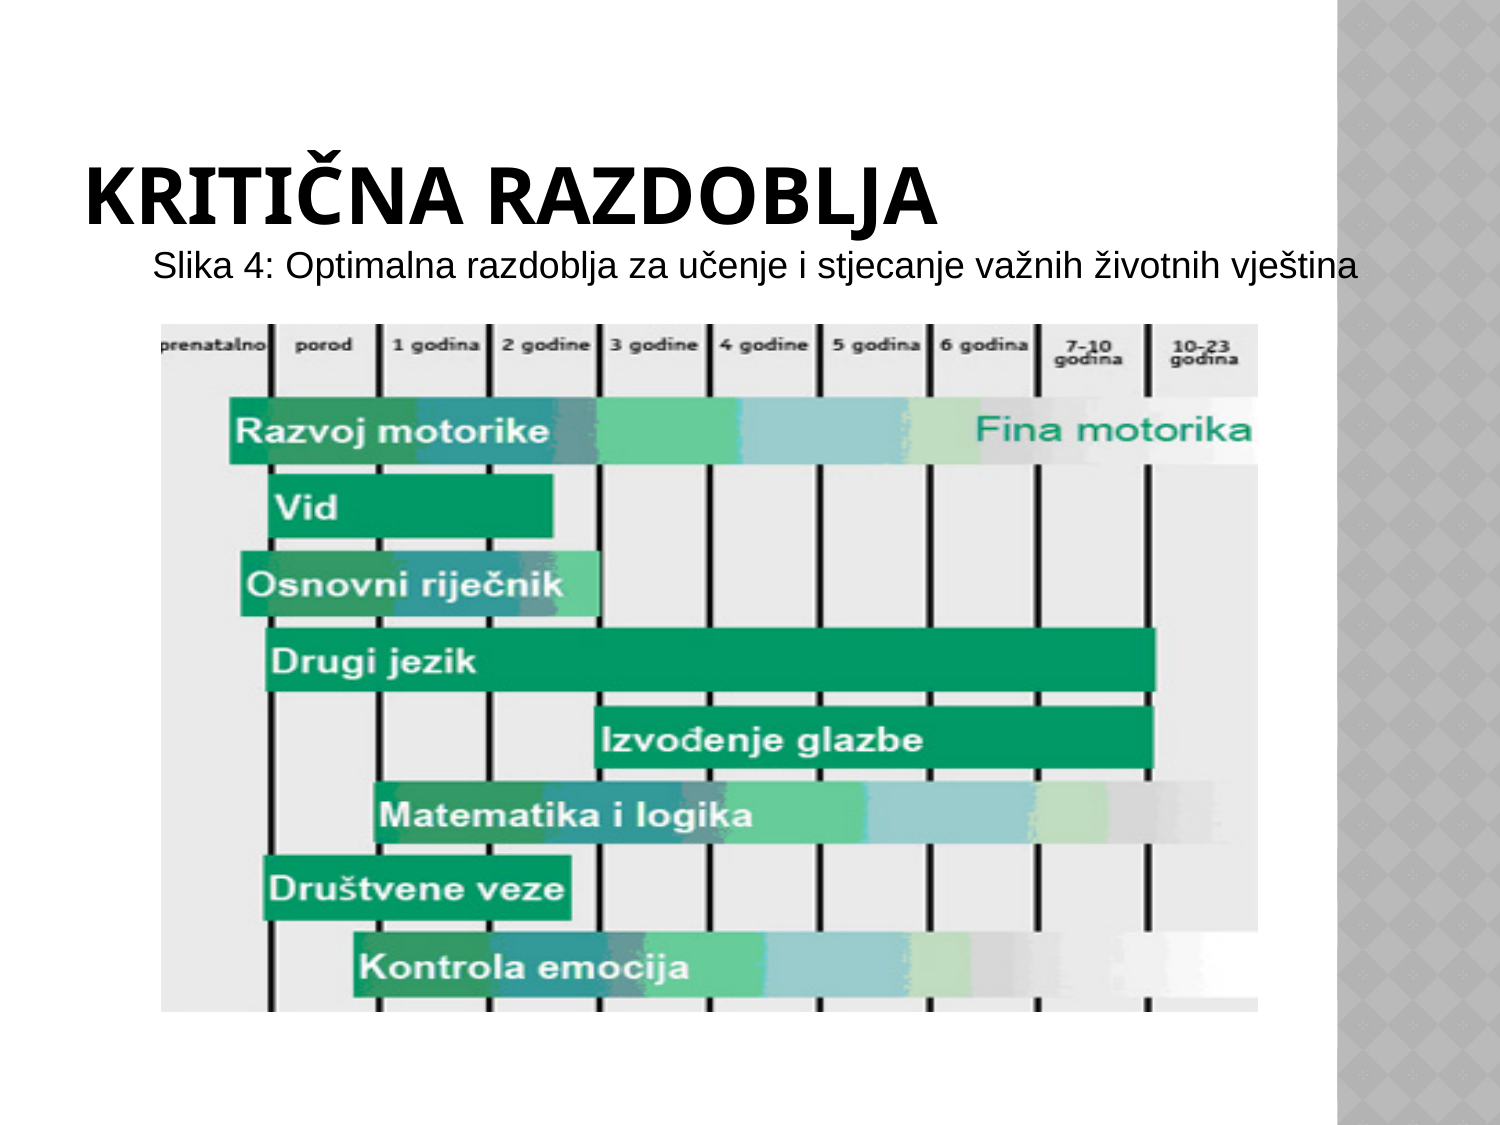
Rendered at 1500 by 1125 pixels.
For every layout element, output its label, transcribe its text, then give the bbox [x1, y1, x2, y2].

title Kritična razdoblja [75, 52, 1263, 240]
table_header Slika 4: Optimalna razdoblja za učenje i stjecanje važnih životnih vještina [125, 235, 1374, 295]
picture [161, 324, 1259, 1012]
table_cell [125, 295, 1374, 890]
